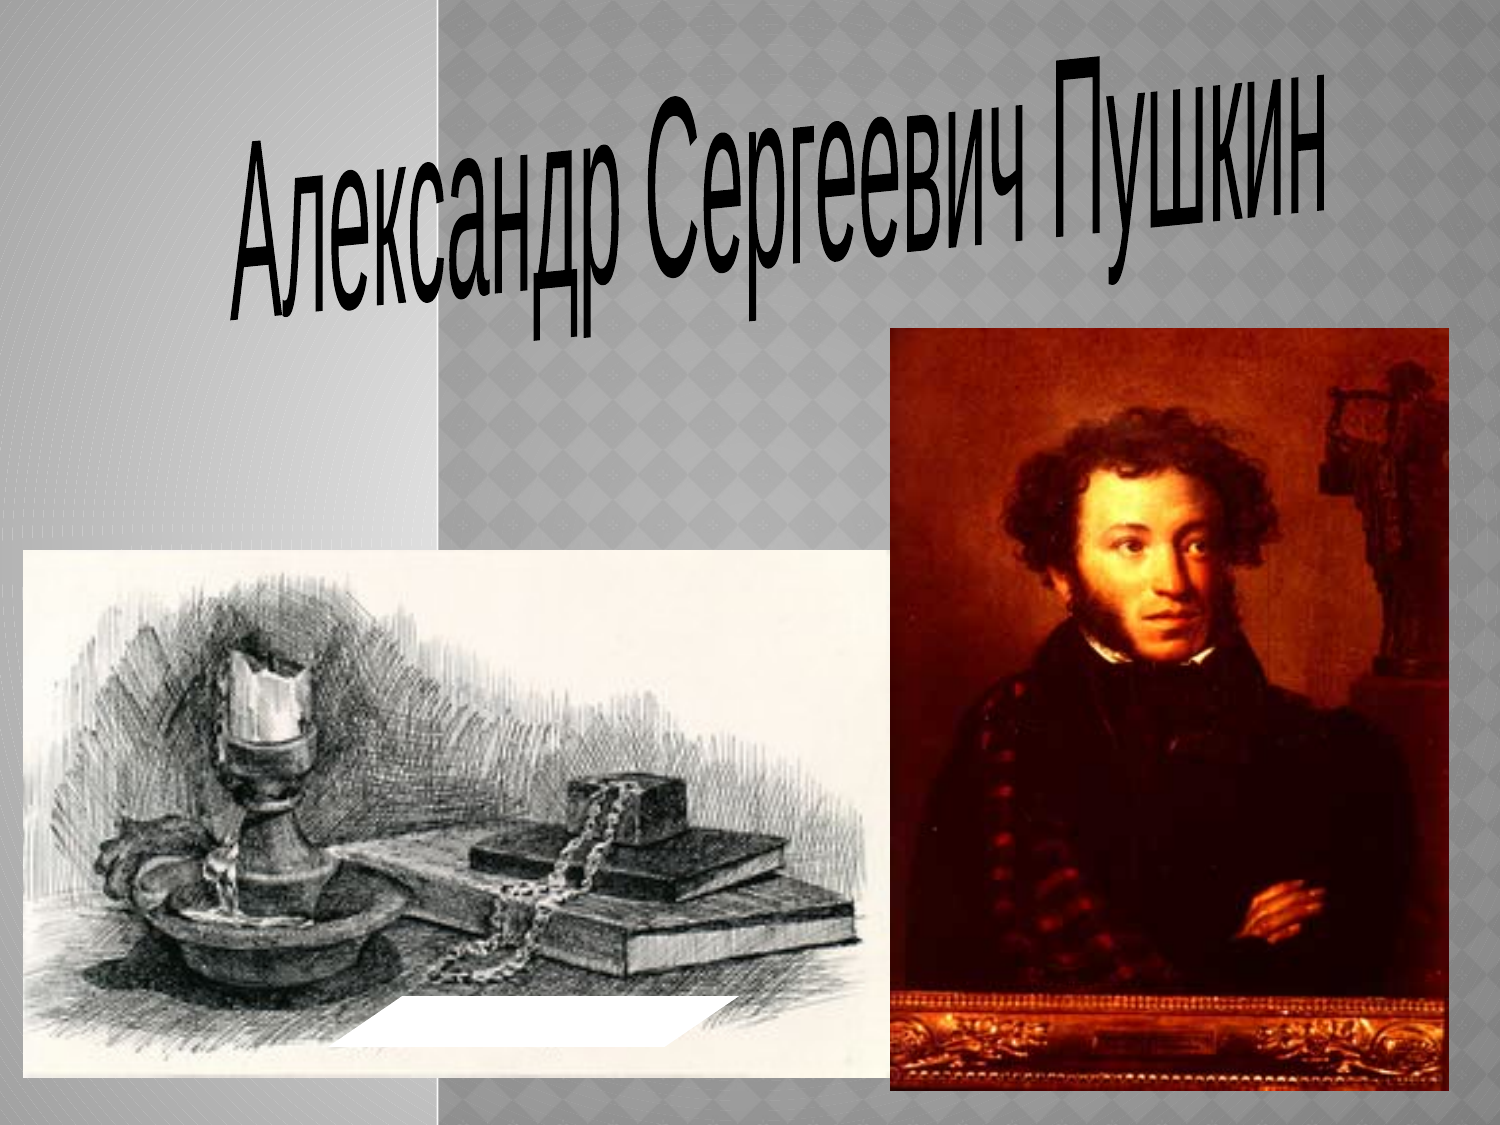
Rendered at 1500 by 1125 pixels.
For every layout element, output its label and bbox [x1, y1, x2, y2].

picture [23, 327, 1450, 1092]
